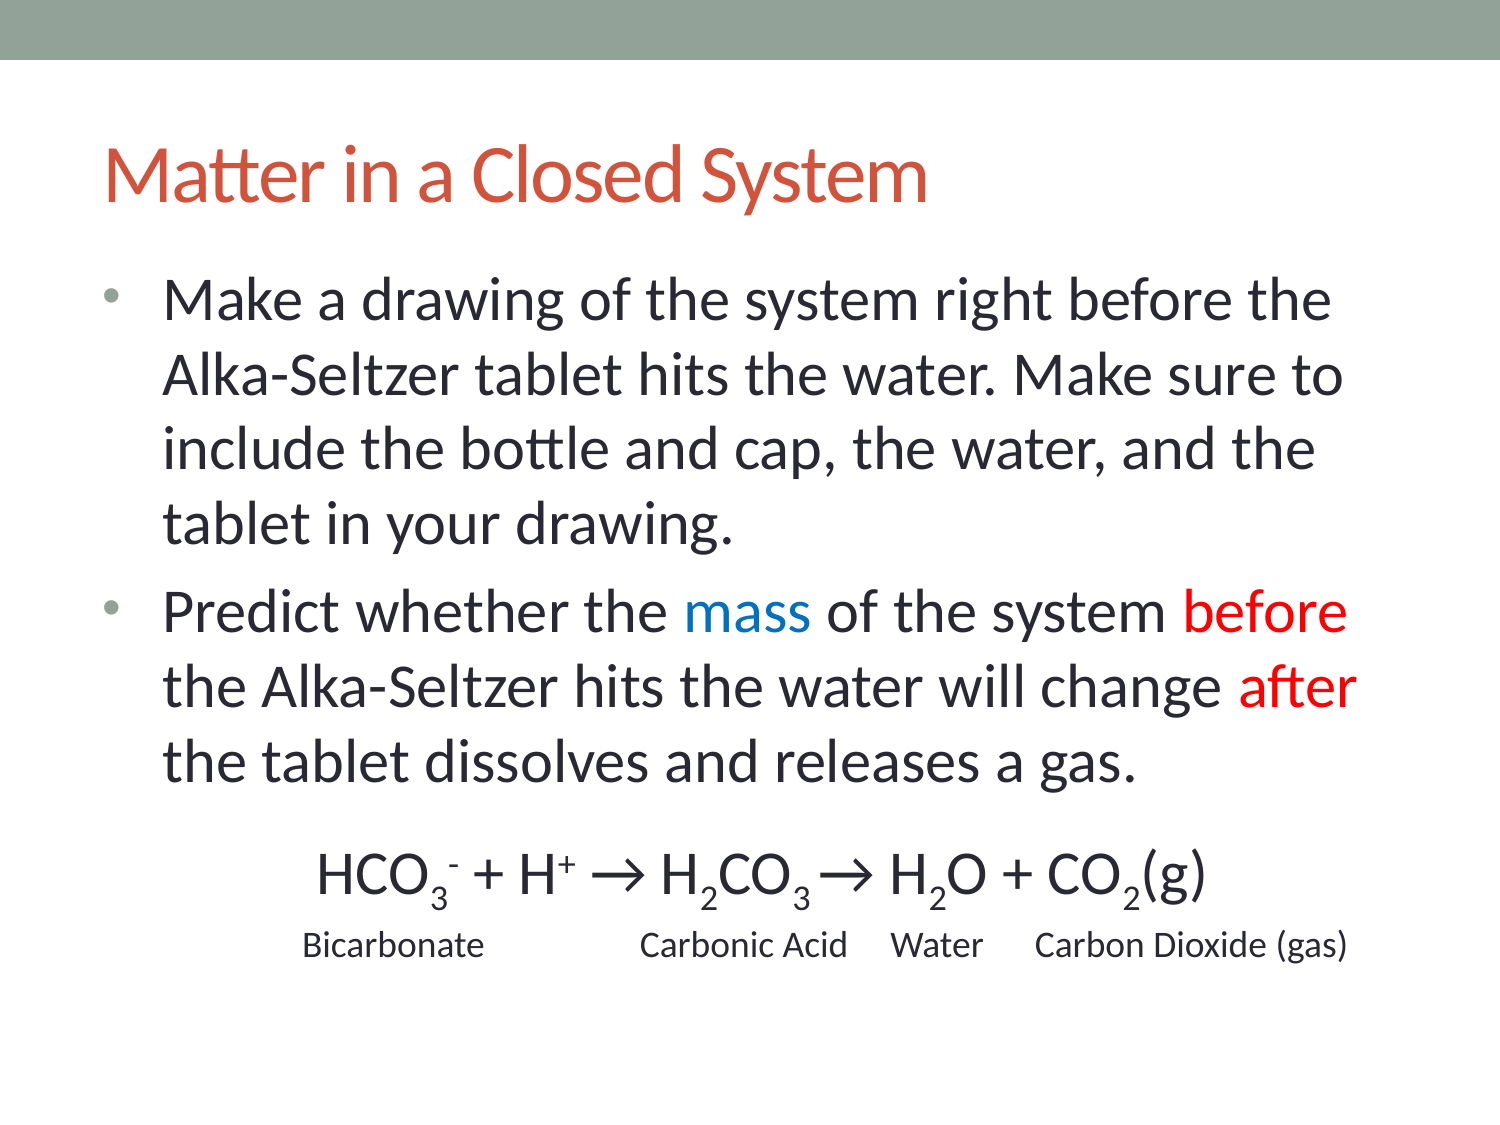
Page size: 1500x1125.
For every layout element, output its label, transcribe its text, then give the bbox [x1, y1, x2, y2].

text_box Water [875, 912, 999, 973]
title Matter in a Closed System [87, 87, 1425, 249]
list Make a drawing of the system right before the Alka-Seltzer tablet hits the water. Make sure to include the bottle and cap, the water, and the tablet in your drawing. Predict whether the mass of the system before the Alka-Seltzer hits the water will change after the tablet dissolves and releases a gas. HCO3- + H+ → H2CO3 → H2O + CO2(g) [87, 249, 1438, 1050]
text_box Carbonic Acid [624, 912, 875, 973]
text_box Carbon Dioxide (gas) [1020, 912, 1364, 973]
text_box Bicarbonate [287, 912, 513, 973]
